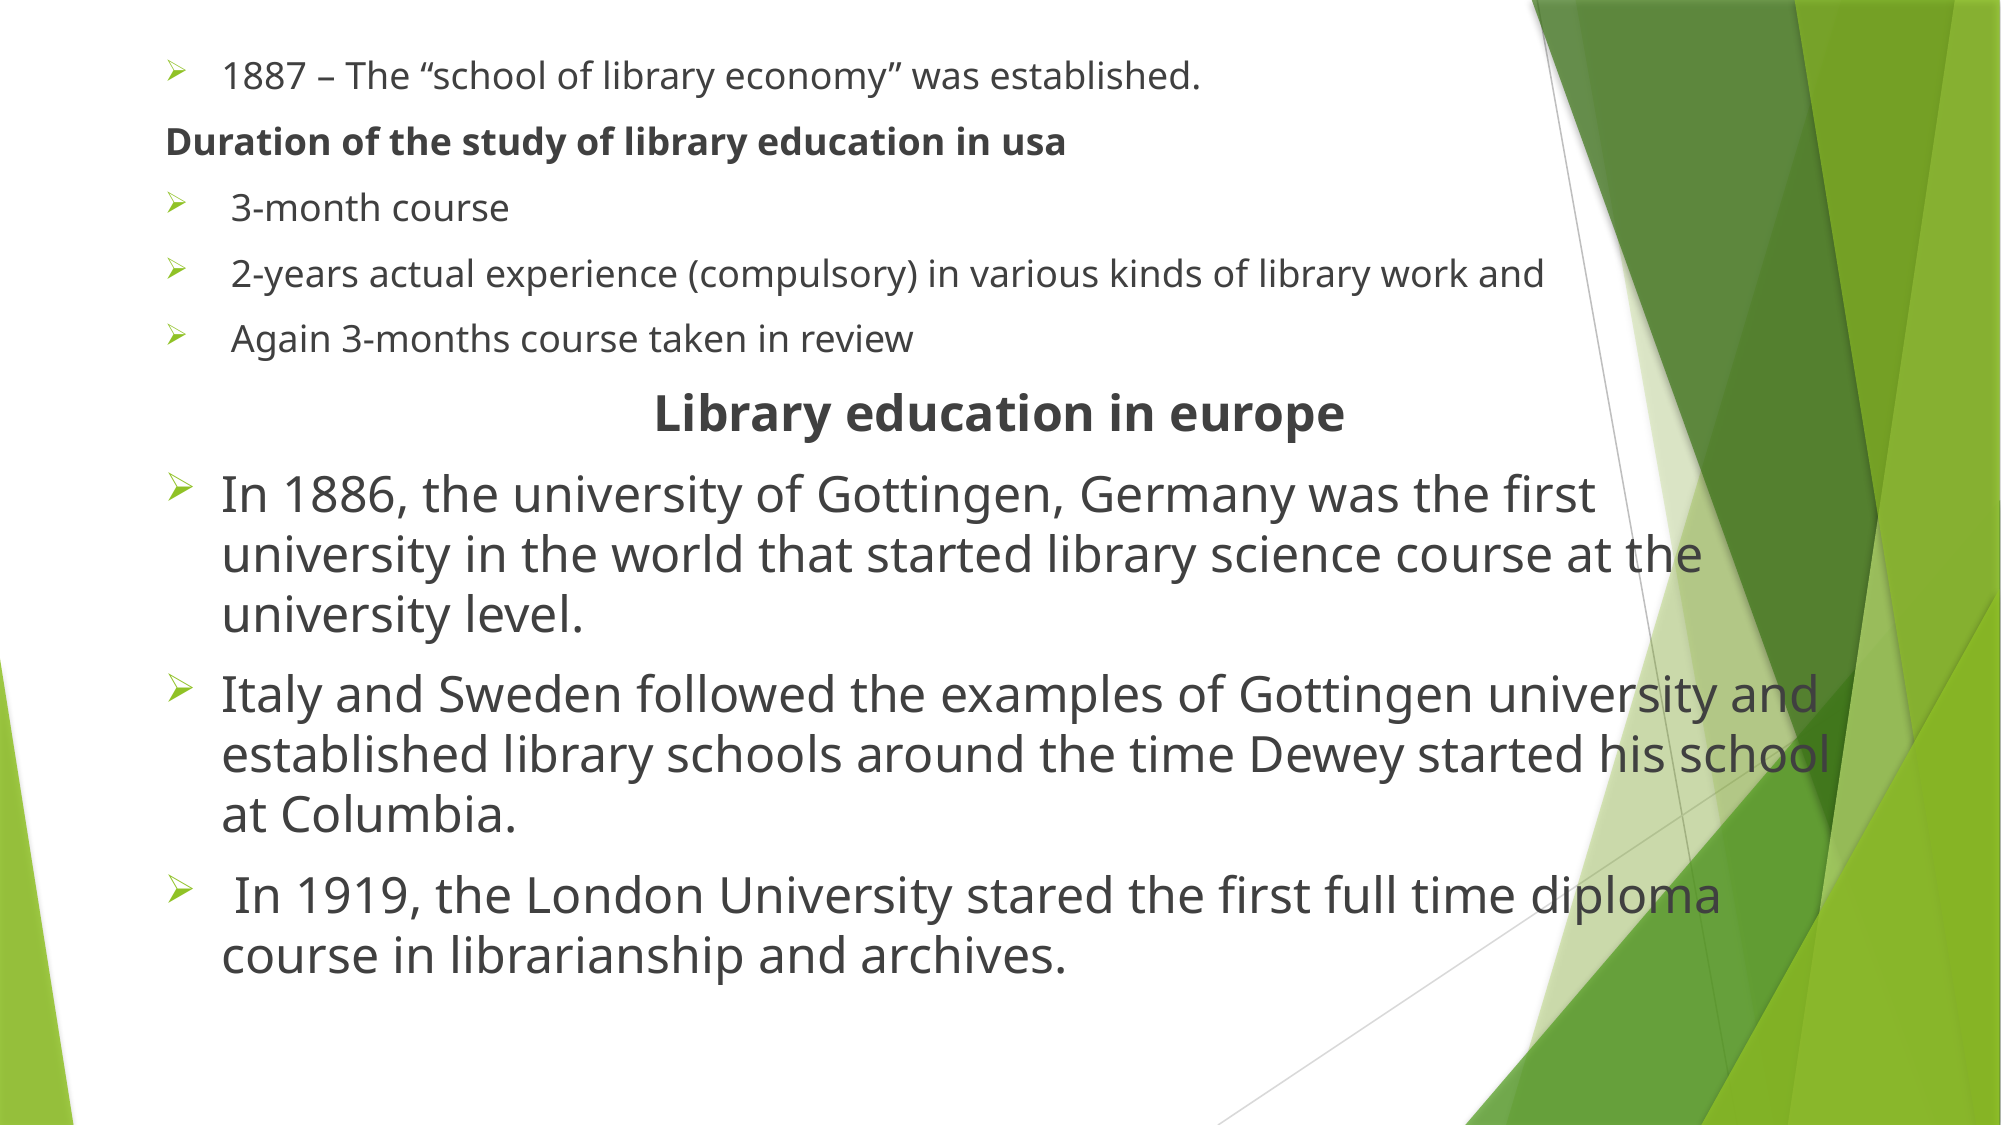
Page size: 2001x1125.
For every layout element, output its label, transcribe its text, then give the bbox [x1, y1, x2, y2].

list 1887 – The “school of library economy” was established. Duration of the study of library education in usa 3-month course 2-years actual experience (compulsory) in various kinds of library work and Again 3-months course taken in review Library education in europe In 1886, the university of Gottingen, Germany was the first university in the world that started library science course at the university level. Italy and Sweden followed the examples of Gottingen university and established library schools around the time Dewey started his school at Columbia. In 1919, the London University stared the first full time diploma course in librarianship and archives. [149, 44, 1850, 1067]
